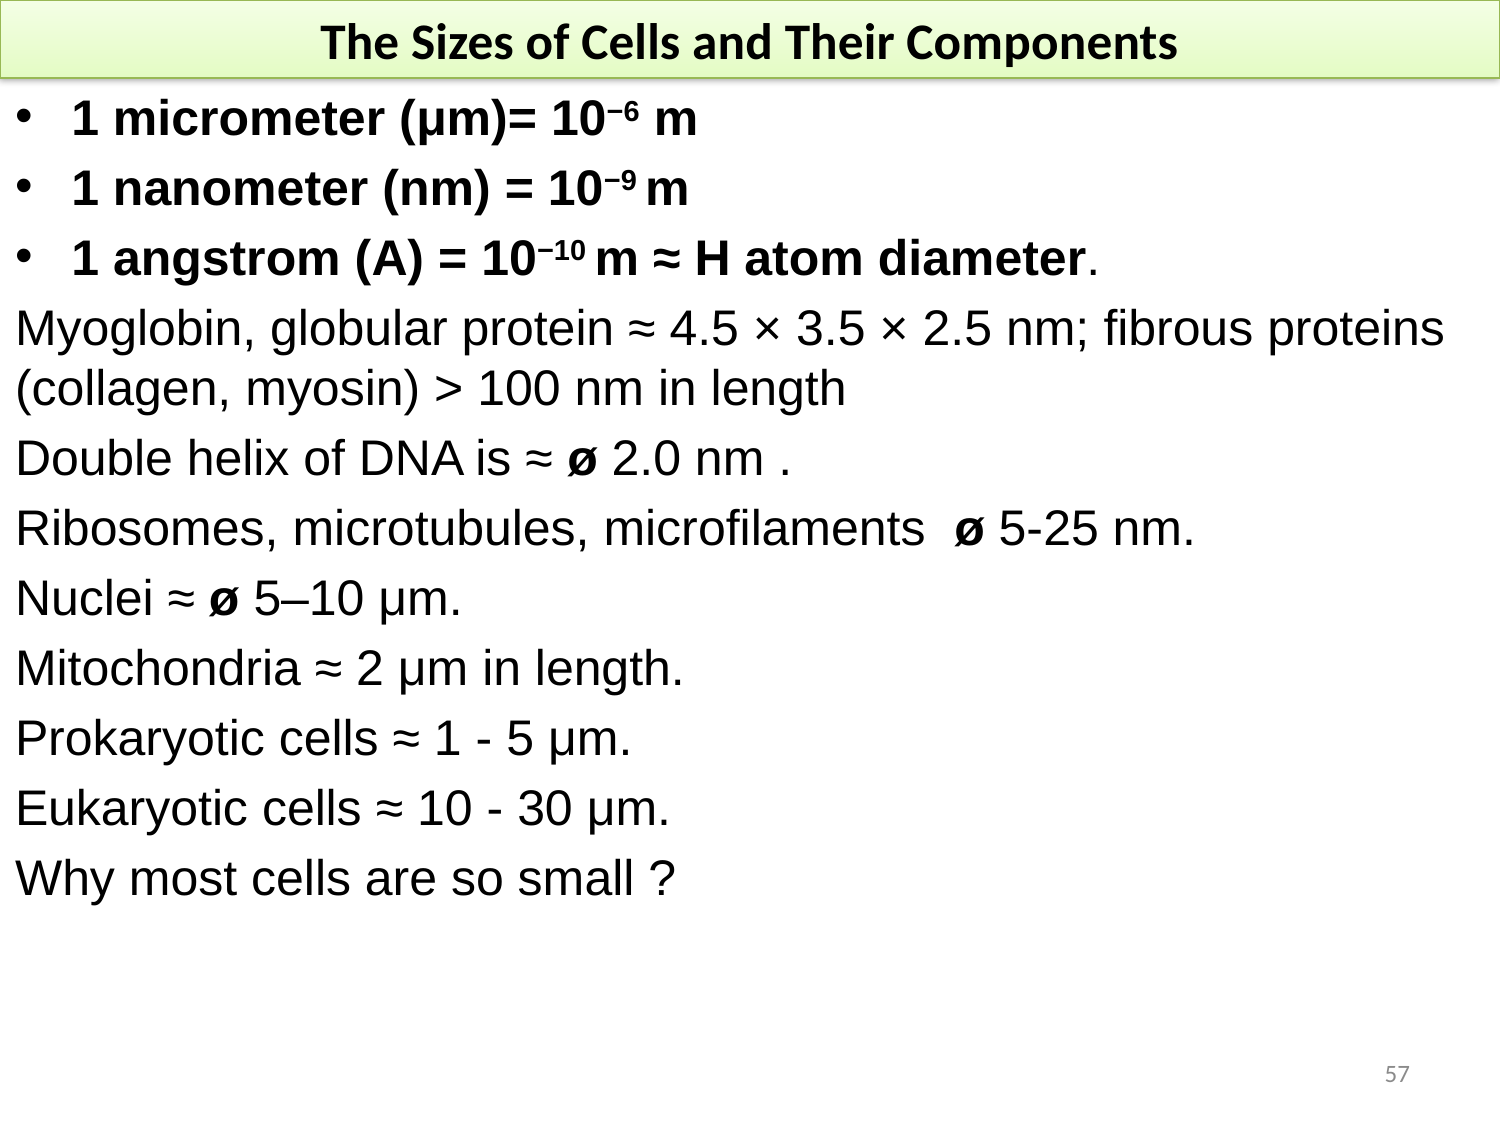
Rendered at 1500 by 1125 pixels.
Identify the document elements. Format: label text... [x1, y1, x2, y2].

title The Sizes of Cells and Their Components [0, 0, 1500, 78]
list 1 micrometer (μm)= 10−6 m 1 nanometer (nm) = 10−9 m 1 angstrom (A) = 10−10 m ≈ H atom diameter. Myoglobin, globular protein ≈ 4.5 × 3.5 × 2.5 nm; fibrous proteins (collagen, myosin) > 100 nm in length Double helix of DNA is ≈ ø 2.0 nm . Ribosomes, microtubules, microfilaments ø 5-25 nm. Nuclei ≈ ø 5–10 μm. Mitochondria ≈ 2 μm in length. Prokaryotic cells ≈ 1 - 5 μm. Eukaryotic cells ≈ 10 - 30 μm. Why most cells are so small ? [0, 78, 1500, 1005]
slide_number 57 [1074, 1042, 1425, 1103]
